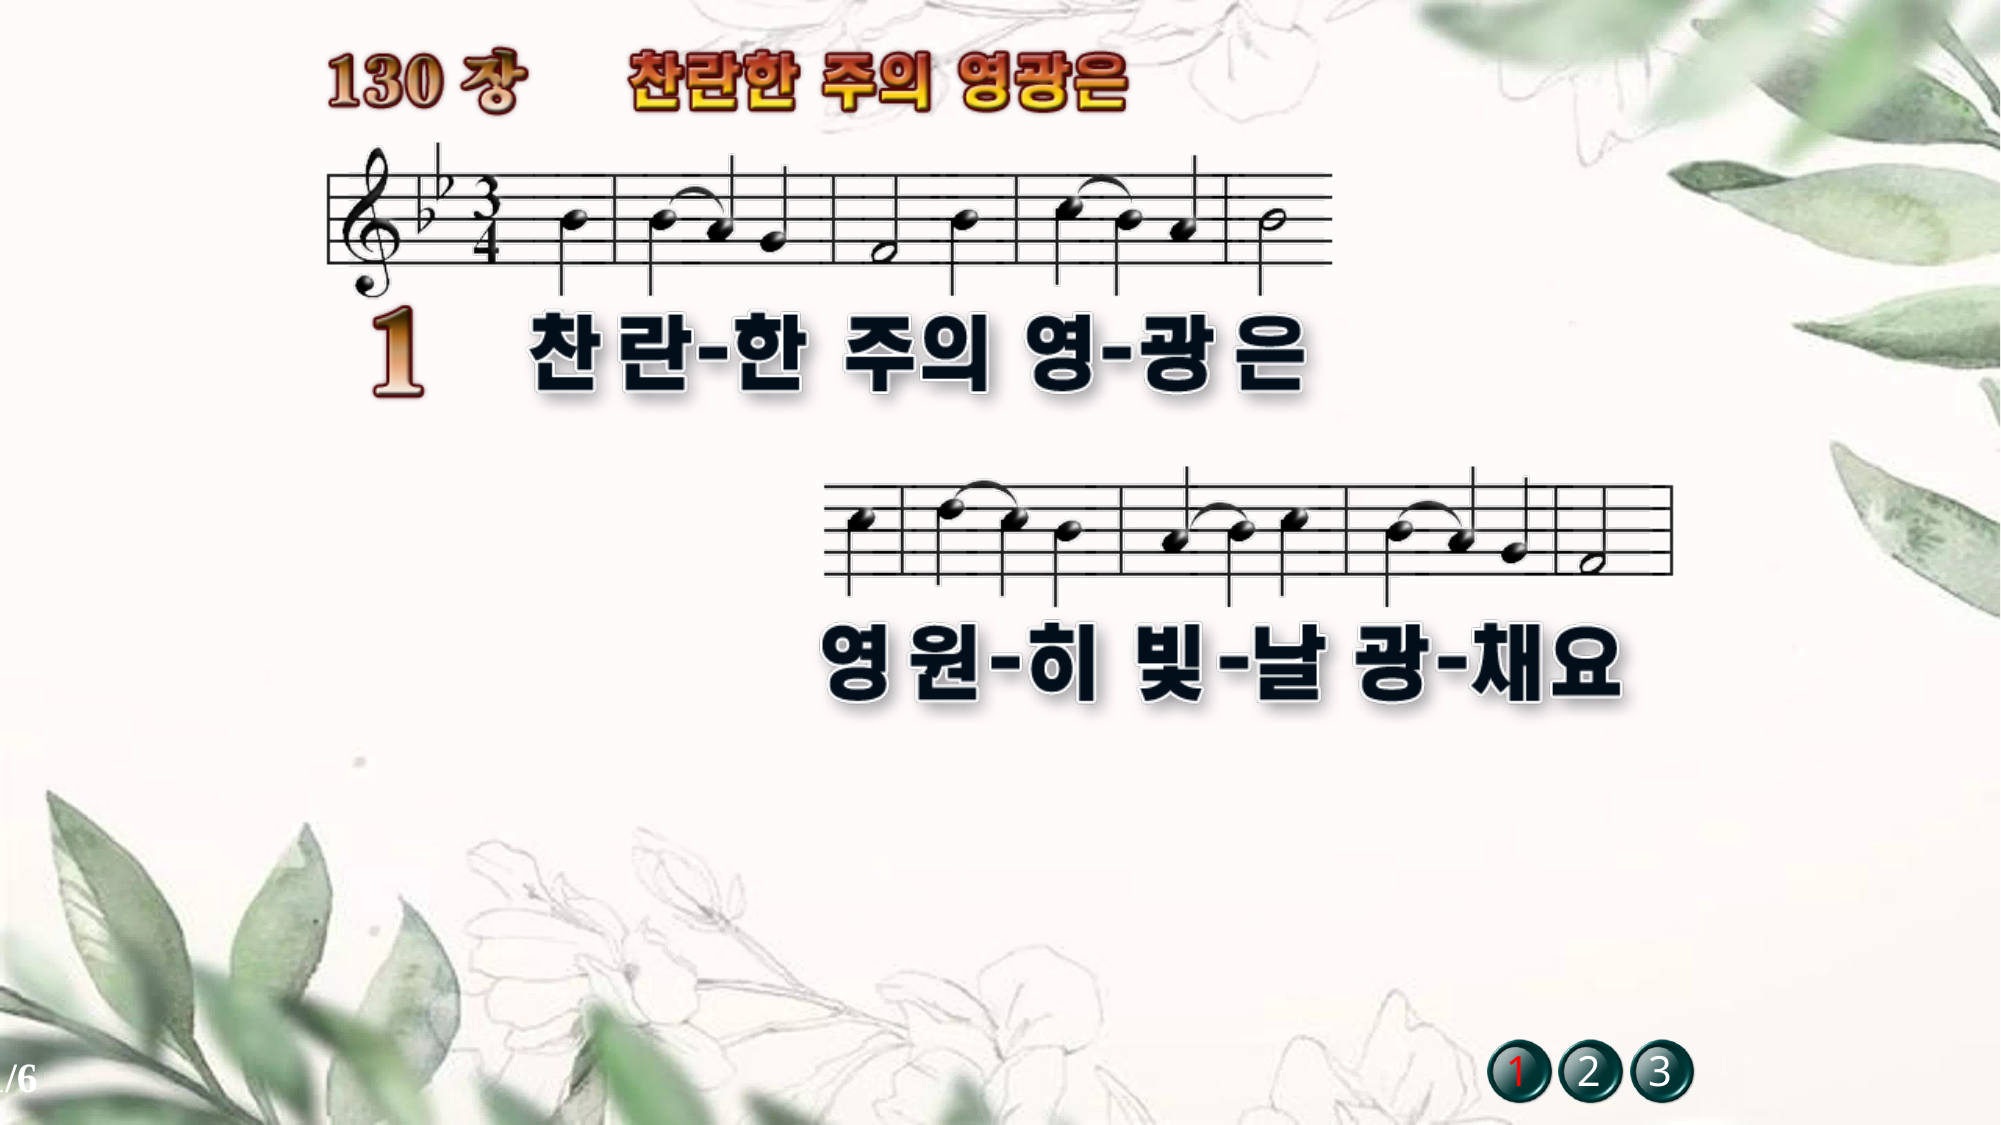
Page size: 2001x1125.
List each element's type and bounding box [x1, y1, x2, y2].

text_box [1484, 1035, 1555, 1106]
picture [0, 0, 2001, 1125]
text_box [1555, 1035, 1626, 1106]
text_box [1627, 1035, 1697, 1106]
